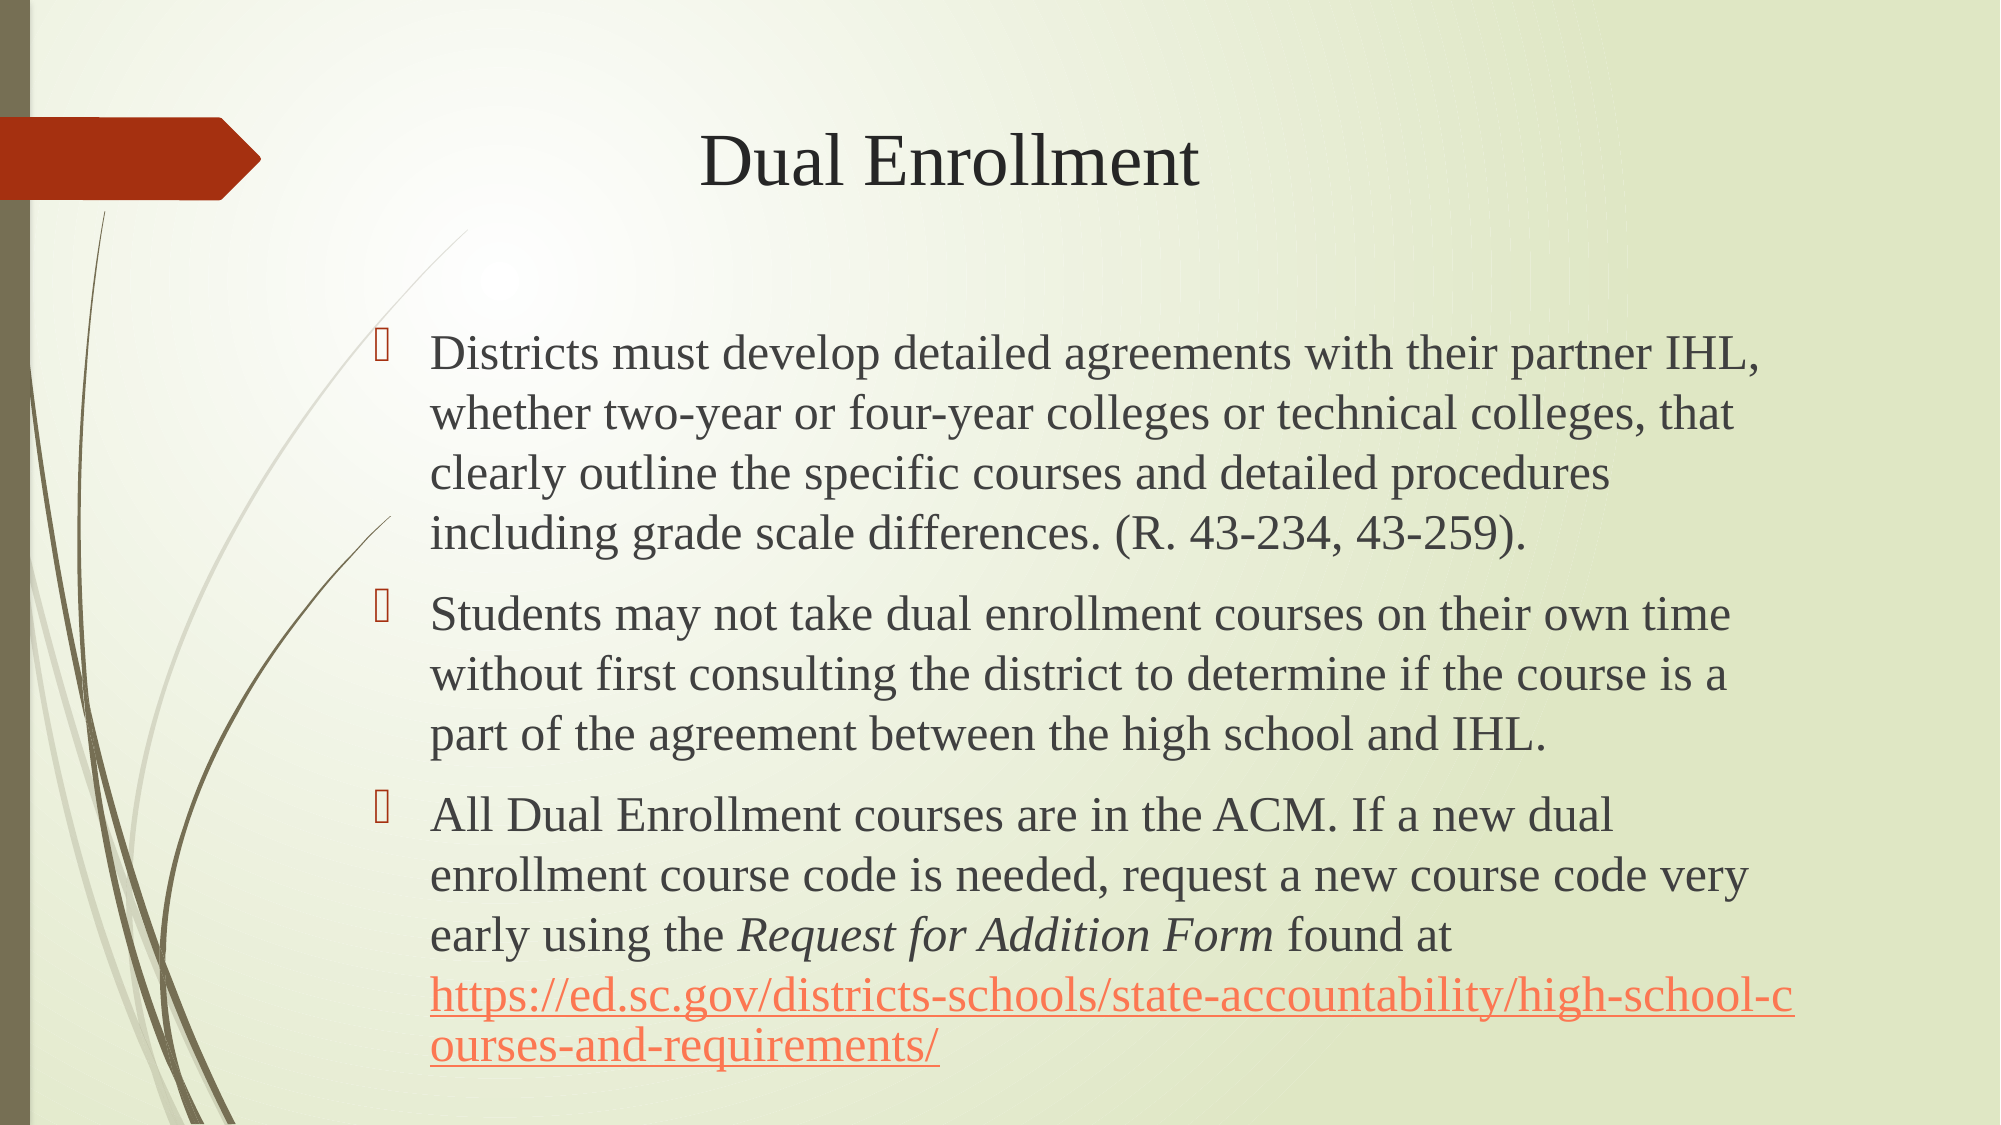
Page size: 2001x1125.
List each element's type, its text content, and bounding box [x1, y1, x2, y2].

title Dual Enrollment [684, 102, 1602, 312]
list Districts must develop detailed agreements with their partner IHL, whether two-year or four-year colleges or technical colleges, that clearly outline the specific courses and detailed procedures including grade scale differences. (R. 43-234, 43-259). Students may not take dual enrollment courses on their own time without first consulting the district to determine if the course is a part of the agreement between the high school and IHL. All Dual Enrollment courses are in the ACM. If a new dual enrollment course code is needed, request a new course code very early using the Request for Addition Form found at https://ed.sc.gov/districts-schools/state-accountability/high-school-courses-and-requirements/ [358, 312, 1822, 1097]
